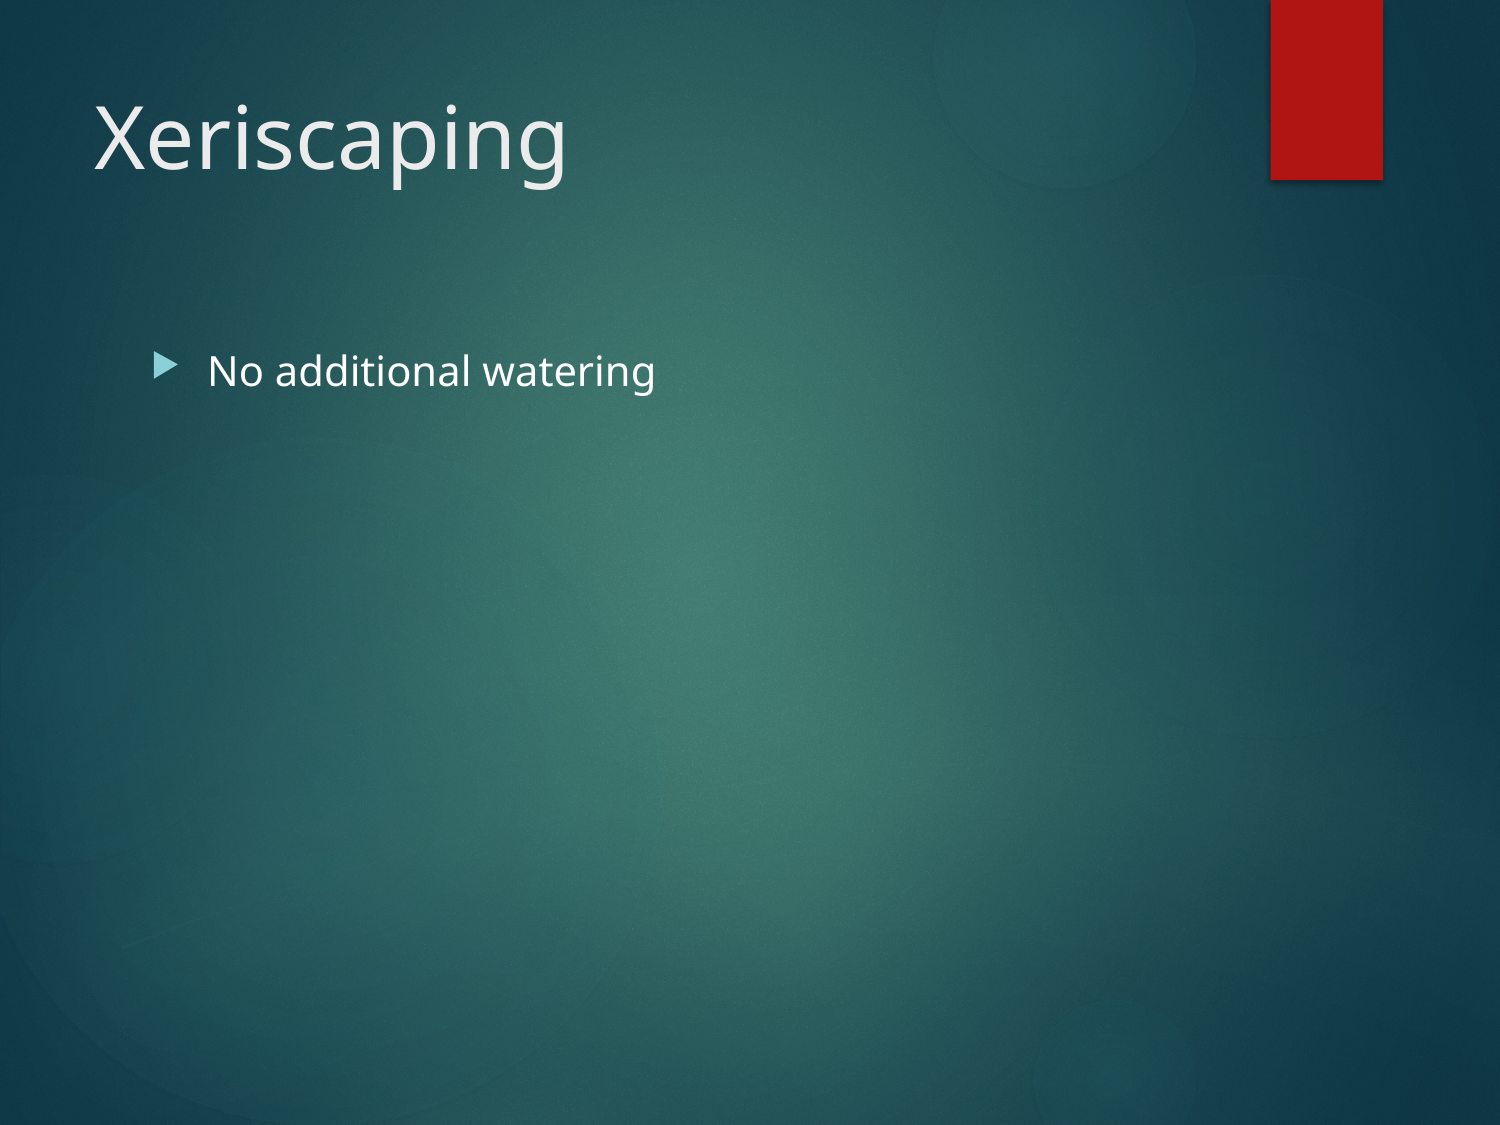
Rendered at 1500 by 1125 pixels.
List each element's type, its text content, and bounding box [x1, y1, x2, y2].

title Xeriscaping [79, 74, 1237, 304]
list No additional watering [135, 336, 1237, 1025]
